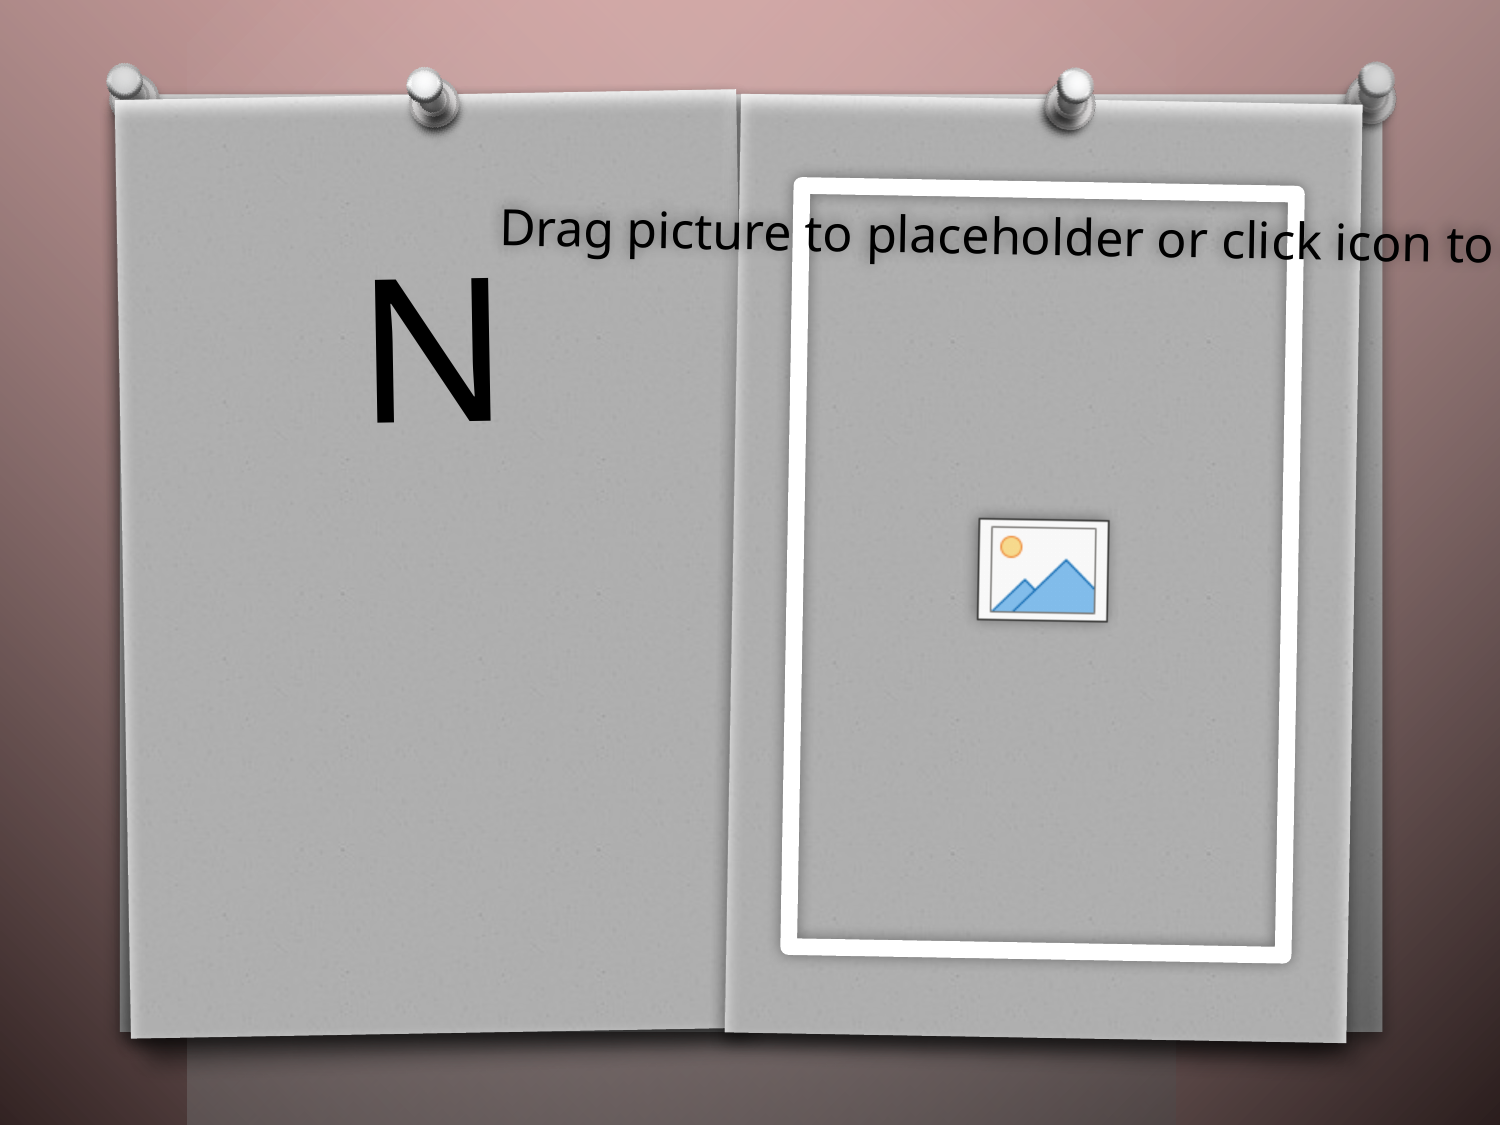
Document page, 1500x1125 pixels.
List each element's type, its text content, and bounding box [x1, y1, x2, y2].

picture [803, 197, 1282, 943]
picture [375, 33, 497, 157]
picture [1016, 41, 1138, 162]
title N [179, 222, 687, 475]
